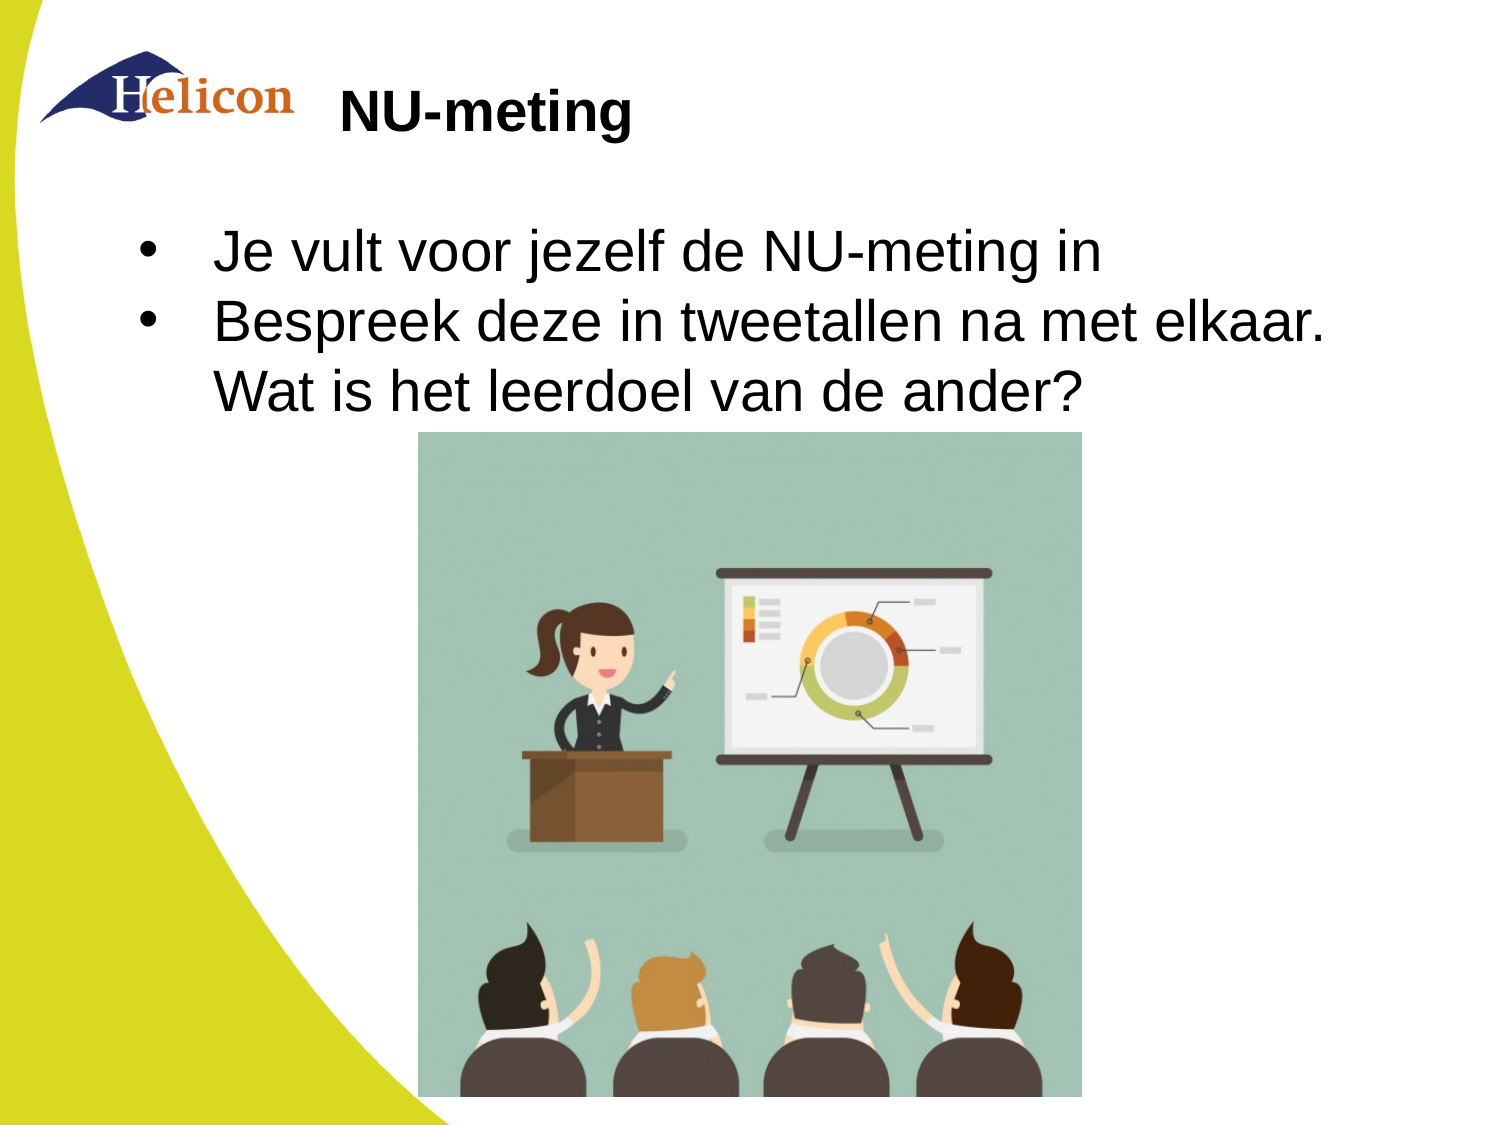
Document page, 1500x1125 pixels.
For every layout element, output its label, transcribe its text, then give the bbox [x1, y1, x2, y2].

text_box Je vult voor jezelf de NU-meting in Bespreek deze in tweetallen na met elkaar. Wat is het leerdoel van de ander? [123, 205, 1356, 431]
title NU-meting [324, 54, 1415, 161]
picture [0, 0, 1500, 1125]
